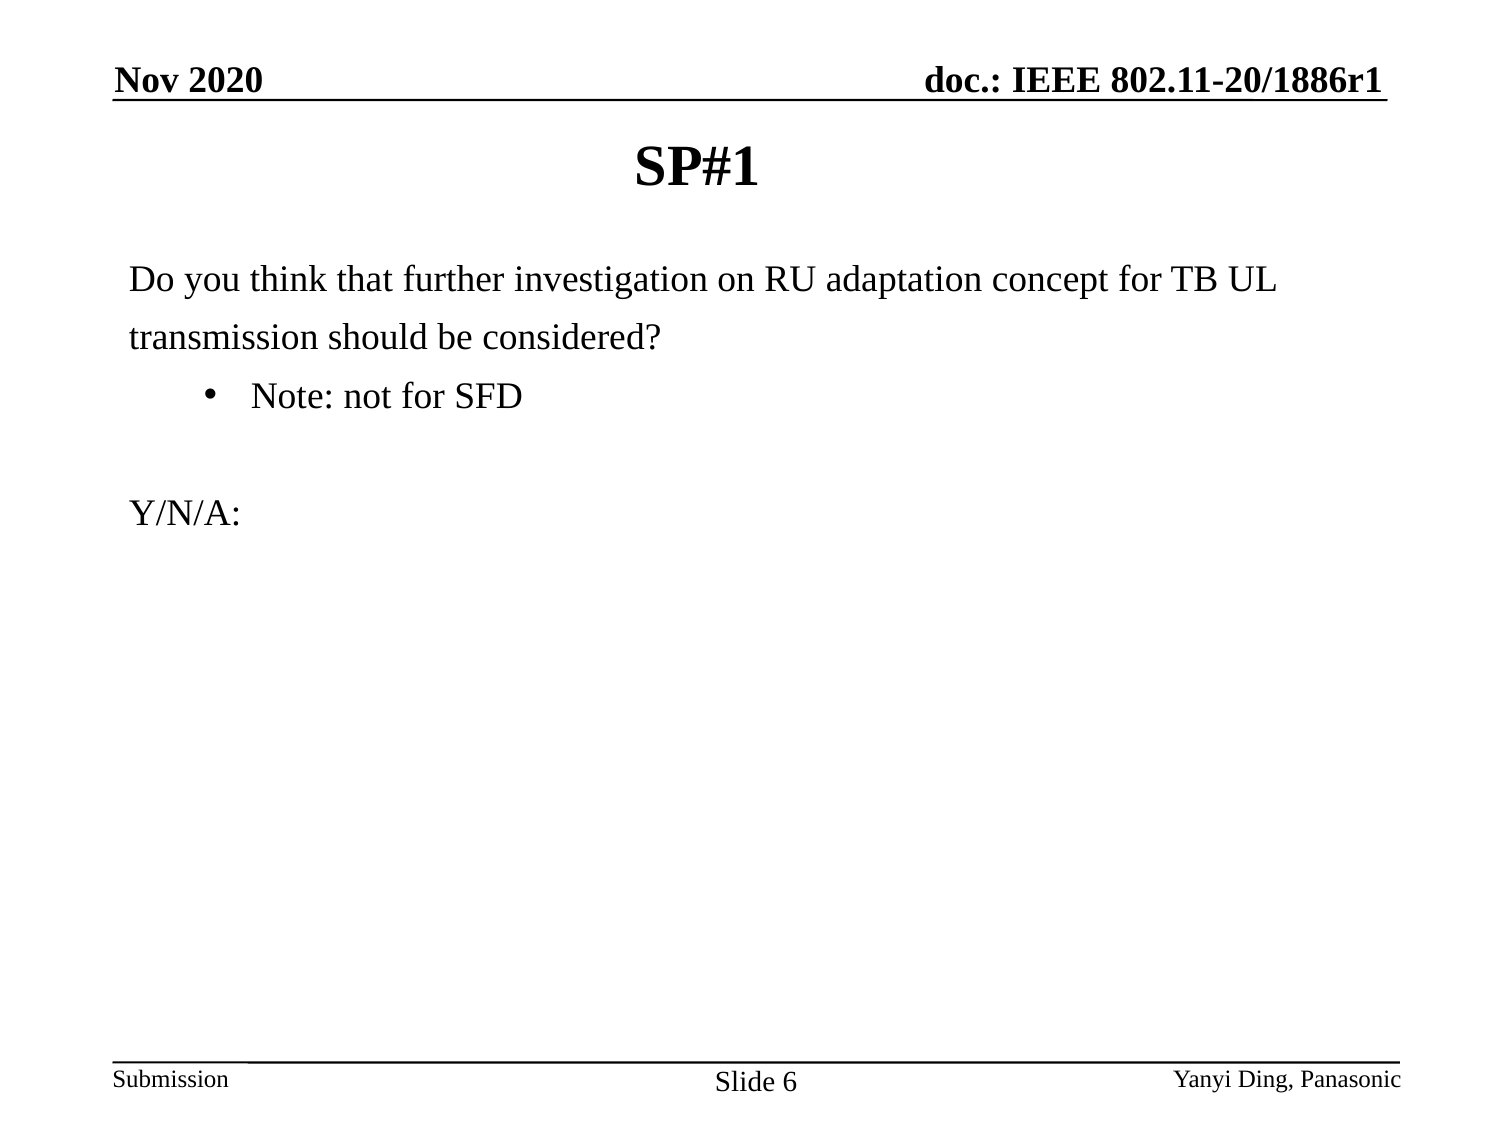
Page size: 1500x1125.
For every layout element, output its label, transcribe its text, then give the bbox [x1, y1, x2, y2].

text_box SP#1 [619, 119, 791, 205]
slide_number Slide 6 [704, 1061, 808, 1098]
text_box Do you think that further investigation on RU adaptation concept for TB UL transmission should be considered? Note: not for SFD Y/N/A: [114, 233, 1430, 541]
footer Yanyi Ding, Panasonic [1170, 1061, 1402, 1093]
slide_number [114, 54, 265, 101]
